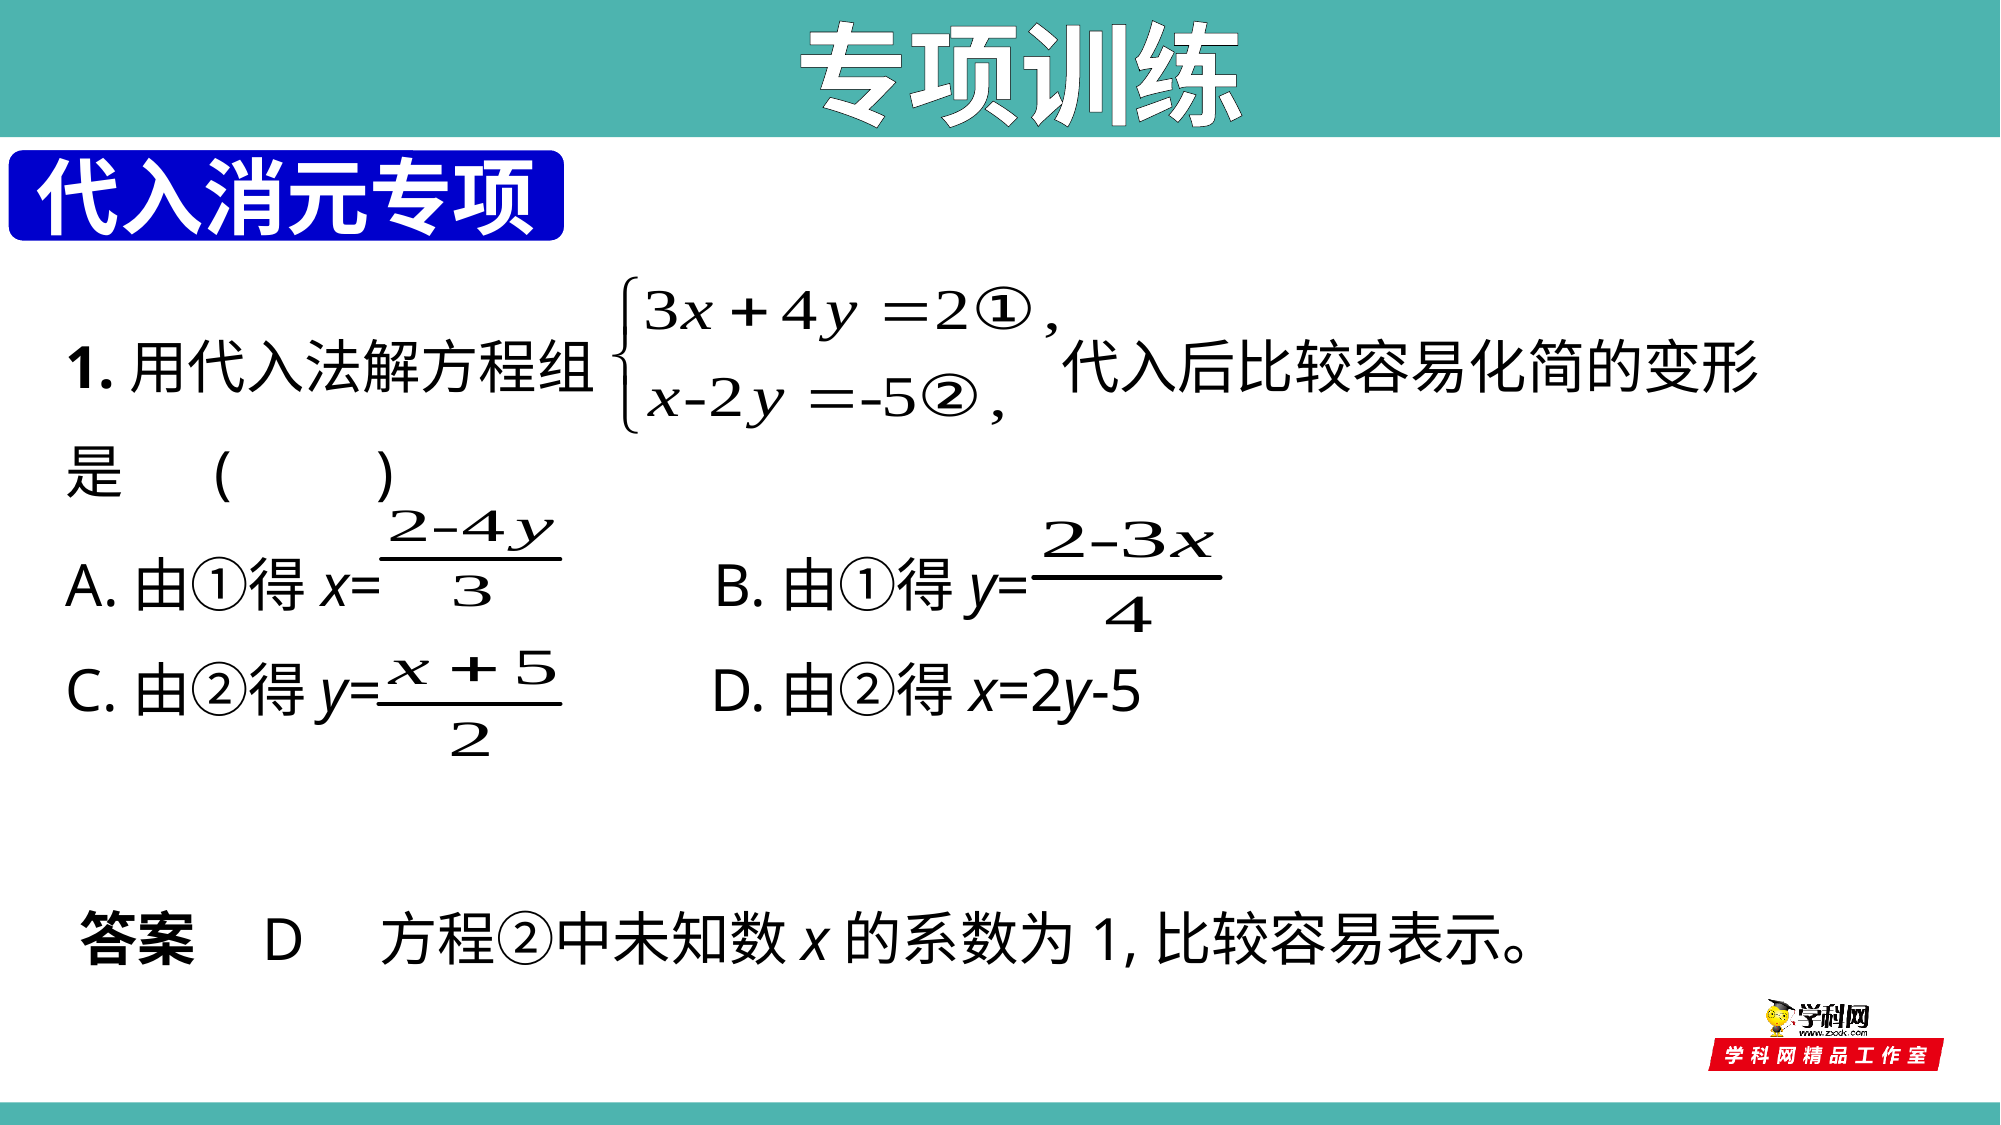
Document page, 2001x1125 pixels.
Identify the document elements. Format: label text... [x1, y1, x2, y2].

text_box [369, 639, 574, 763]
picture [1766, 999, 1869, 1037]
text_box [0, 0, 2000, 138]
text_box 1.用代入法解方程组 代入后比较容易化简的变形是 ( ) A.由①得x= B.由①得y= C.由②得y= D.由②得x=2y-5 [65, 294, 1802, 723]
picture [1708, 1038, 1944, 1071]
text_box 答案 D 方程②中未知数x的系数为1,比较容易表示。 [79, 866, 1720, 972]
text_box 代入消元专项 [4, 149, 569, 245]
text_box [0, 1100, 2000, 1125]
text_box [1023, 509, 1231, 640]
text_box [372, 500, 572, 614]
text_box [601, 271, 1067, 444]
